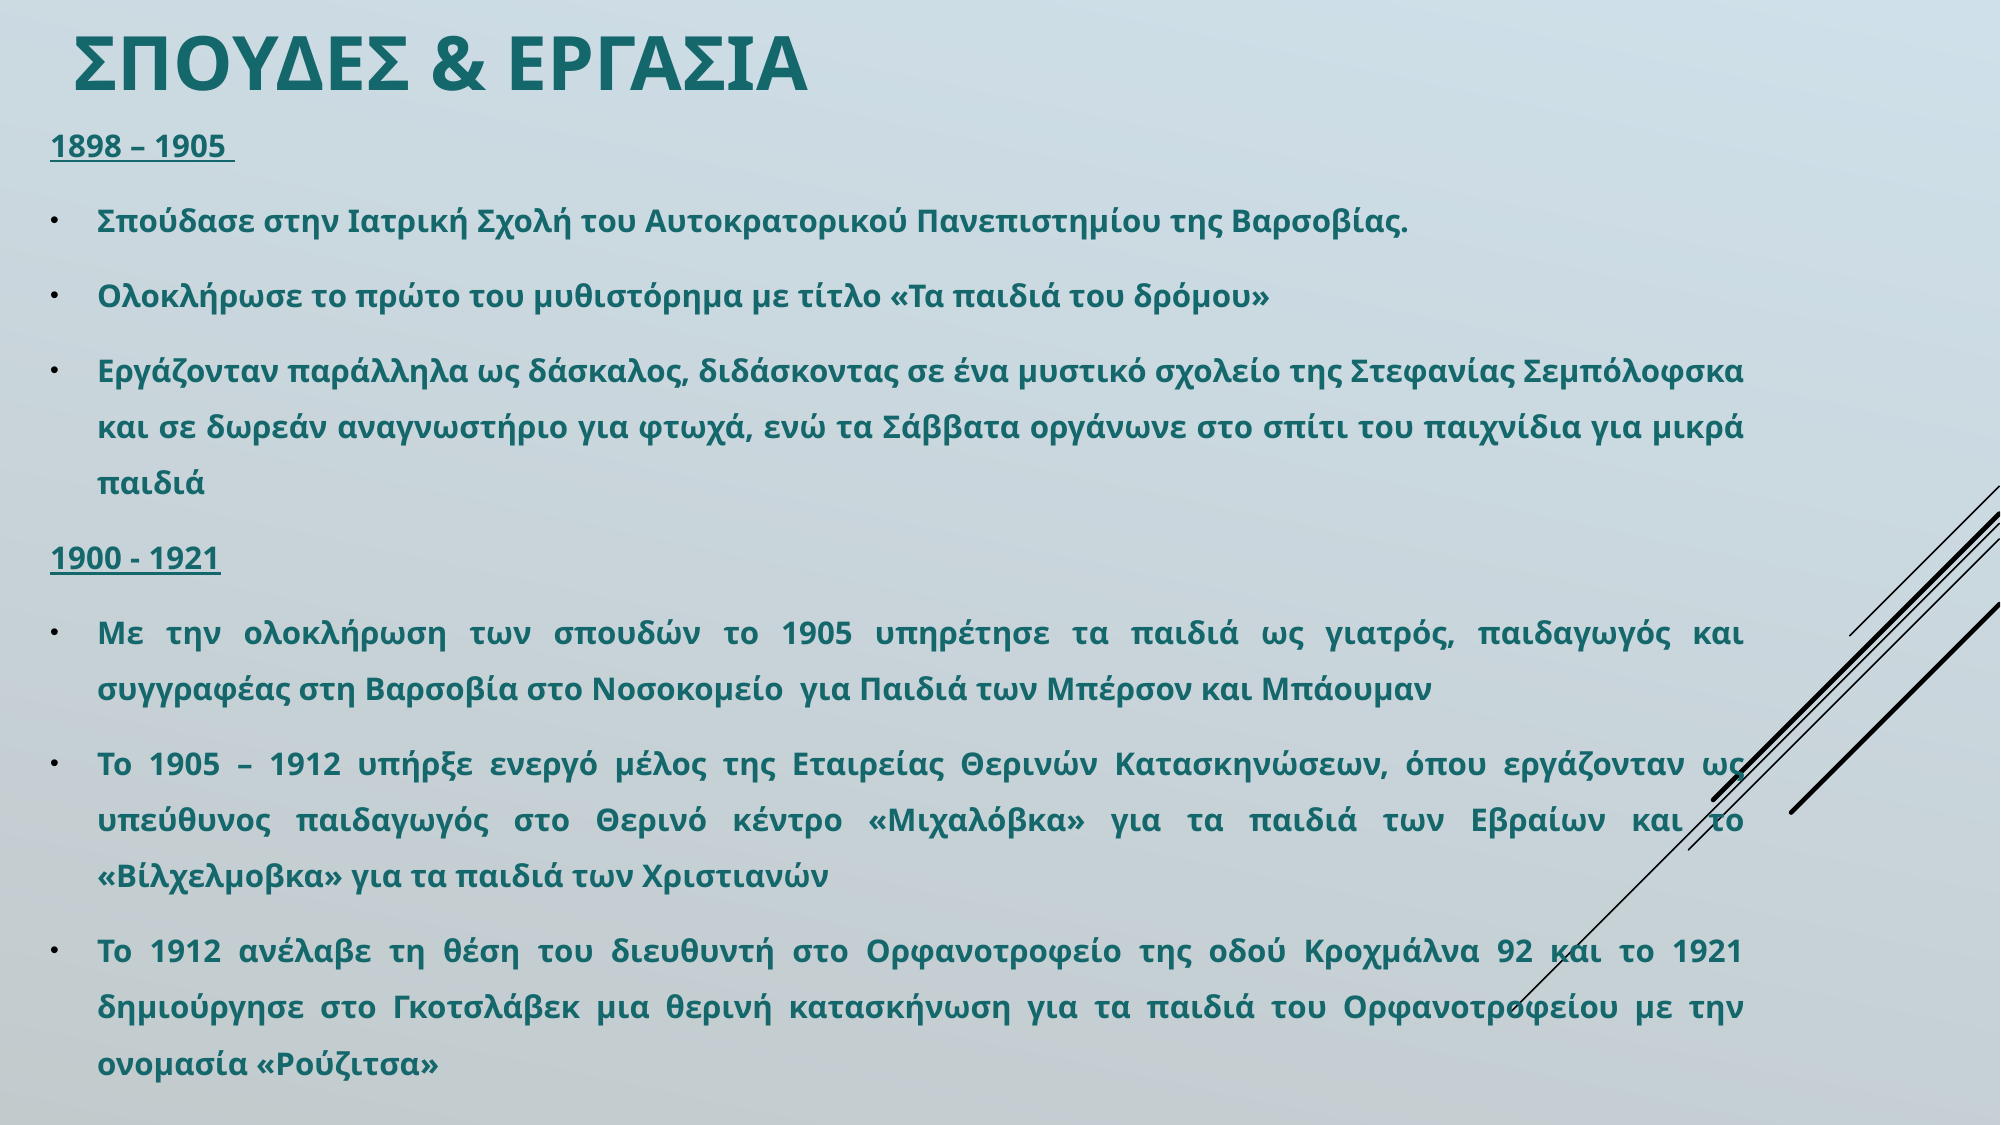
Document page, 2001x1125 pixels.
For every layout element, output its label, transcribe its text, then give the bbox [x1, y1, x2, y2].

list 1898 – 1905 Σπούδασε στην Ιατρική Σχολή του Αυτοκρατορικού Πανεπιστημίου της Βαρσοβίας. Ολοκλήρωσε το πρώτο του μυθιστόρημα με τίτλο «Τα παιδιά του δρόμου» Εργάζονταν παράλληλα ως δάσκαλος, διδάσκοντας σε ένα μυστικό σχολείο της Στεφανίας Σεμπόλοφσκα και σε δωρεάν αναγνωστήριο για φτωχά, ενώ τα Σάββατα οργάνωνε στο σπίτι του παιχνίδια για μικρά παιδιά 1900 - 1921 Με την ολοκλήρωση των σπουδών το 1905 υπηρέτησε τα παιδιά ως γιατρός, παιδαγωγός και συγγραφέας στη Βαρσοβία στο Νοσοκομείο για Παιδιά των Μπέρσον και Μπάουμαν Το 1905 – 1912 υπήρξε ενεργό μέλος της Εταιρείας Θερινών Κατασκηνώσεων, όπου εργάζονταν ως υπεύθυνος παιδαγωγός στο Θερινό κέντρο «Μιχαλόβκα» για τα παιδιά των Εβραίων και το «Βίλχελμοβκα» για τα παιδιά των Χριστιανών Το 1912 ανέλαβε τη θέση του διευθυντή στο Ορφανοτροφείο της οδού Κροχμάλνα 92 και το 1921 δημιούργησε στο Γκοτσλάβεκ μια θερινή κατασκήνωση για τα παιδιά του Ορφανοτροφείου με την ονομασία «Ρούζιτσα» [35, 153, 1761, 1125]
title Σπουδες & Εργασια [58, 31, 898, 89]
